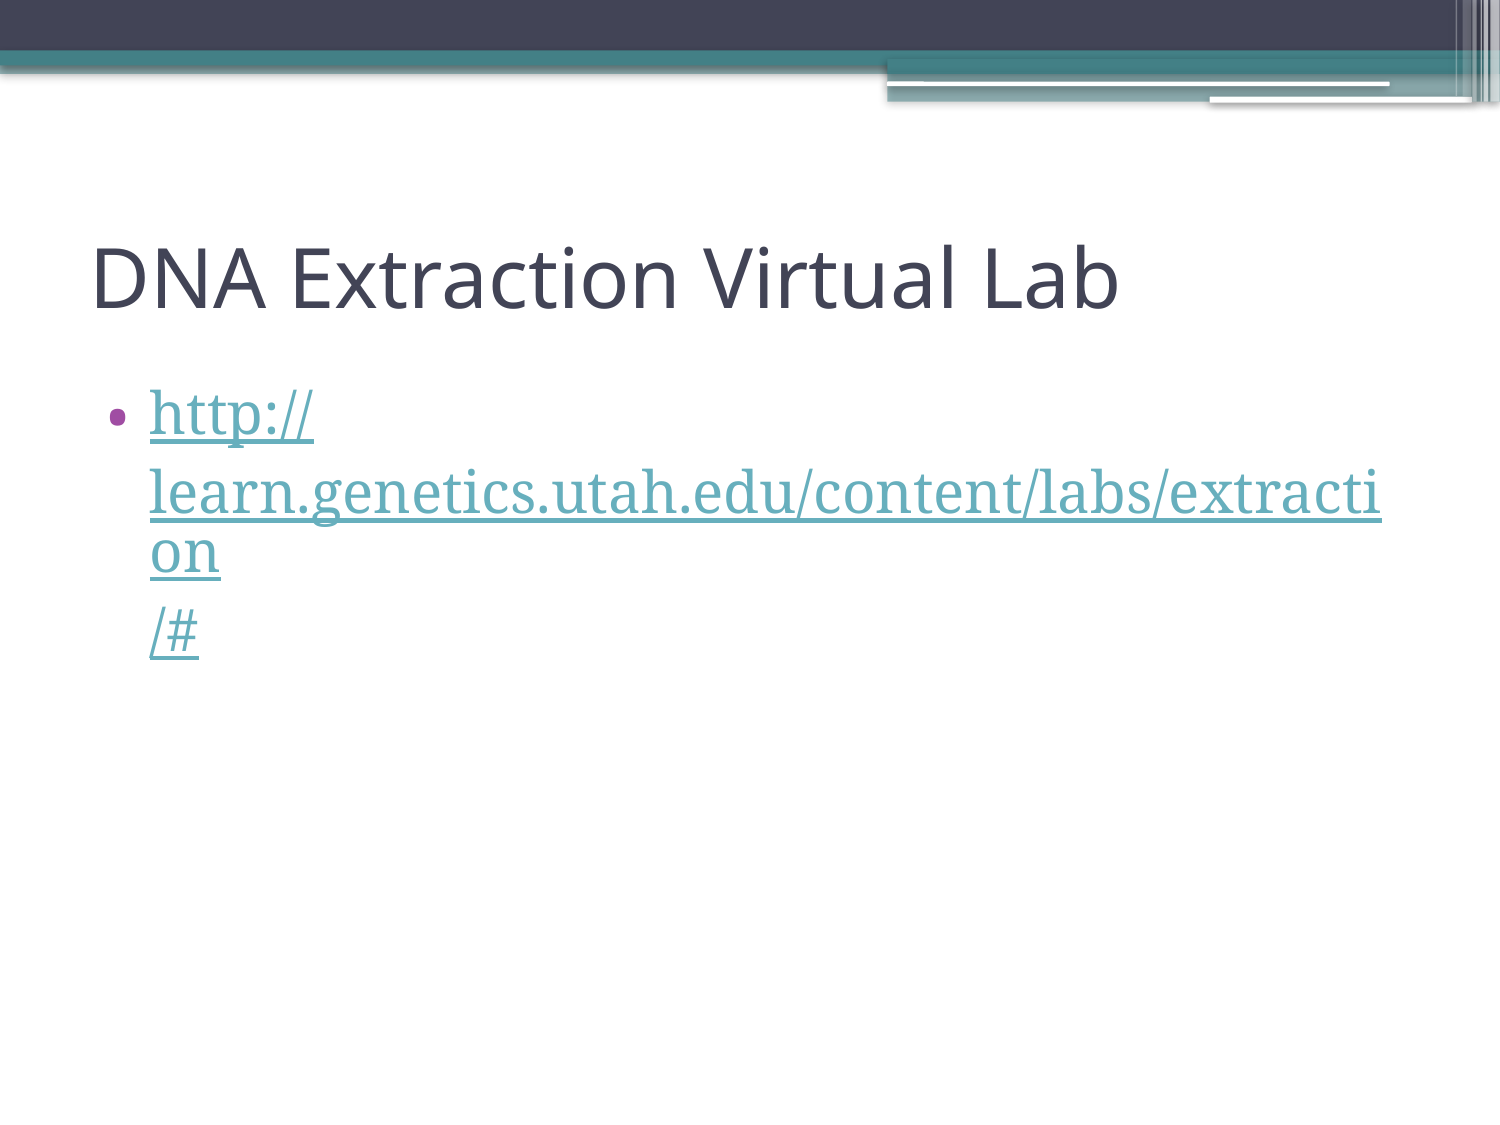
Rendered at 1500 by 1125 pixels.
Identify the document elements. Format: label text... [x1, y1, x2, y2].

title DNA Extraction Virtual Lab [75, 187, 1425, 363]
list http://learn.genetics.utah.edu/content/labs/extraction/# [75, 368, 1425, 1079]
